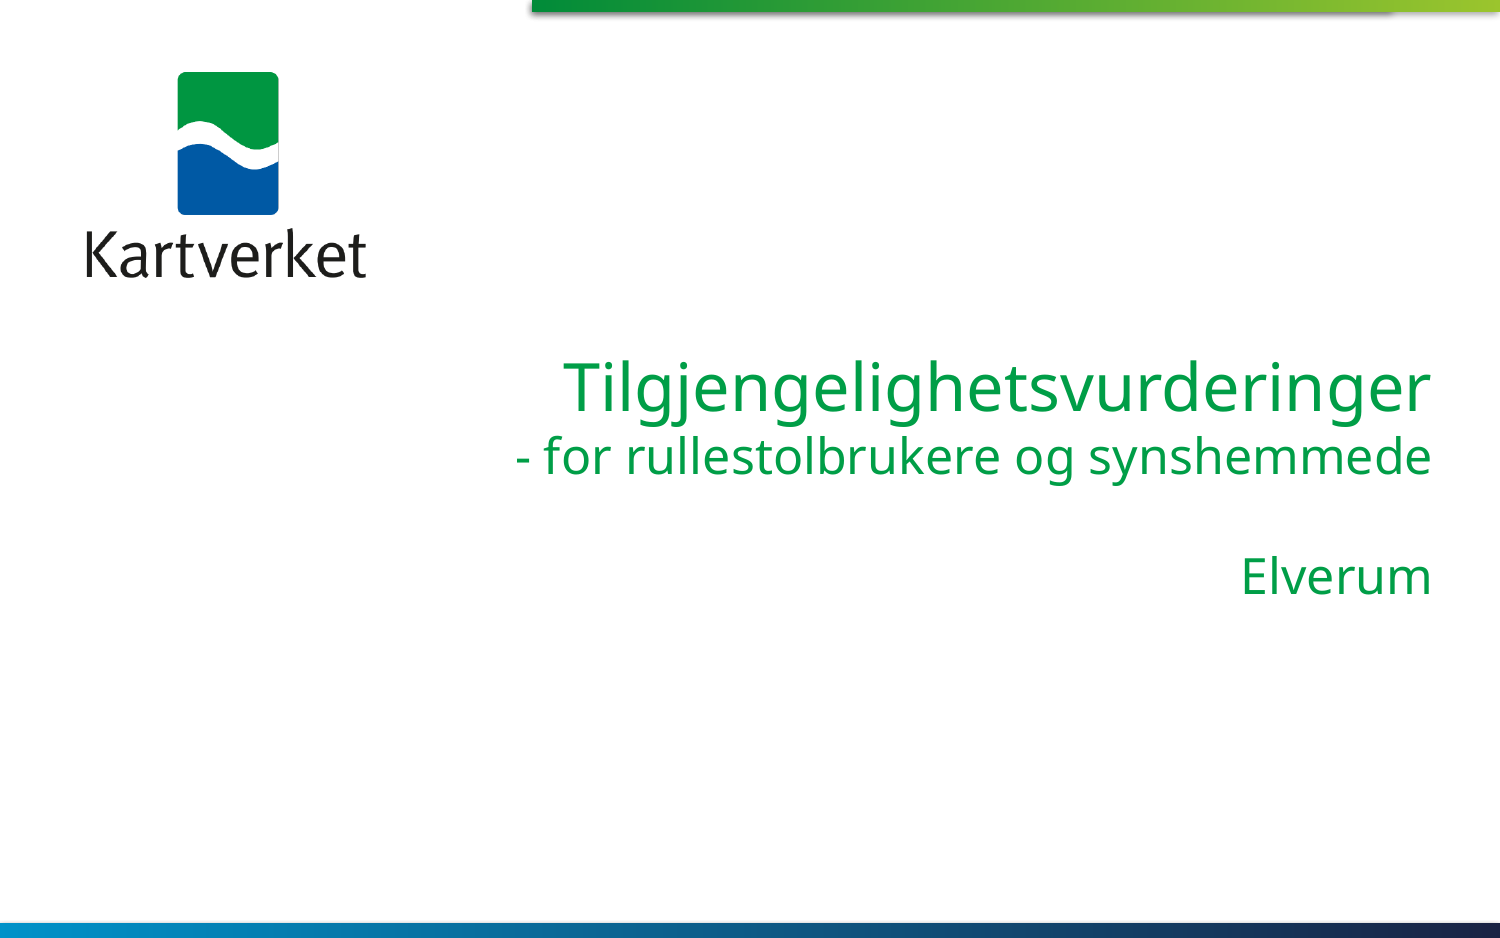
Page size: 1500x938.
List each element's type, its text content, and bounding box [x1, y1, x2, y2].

text_box Tilgjengelighetsvurderinger - for rullestolbrukere og synshemmede Elverum [66, 337, 1449, 613]
